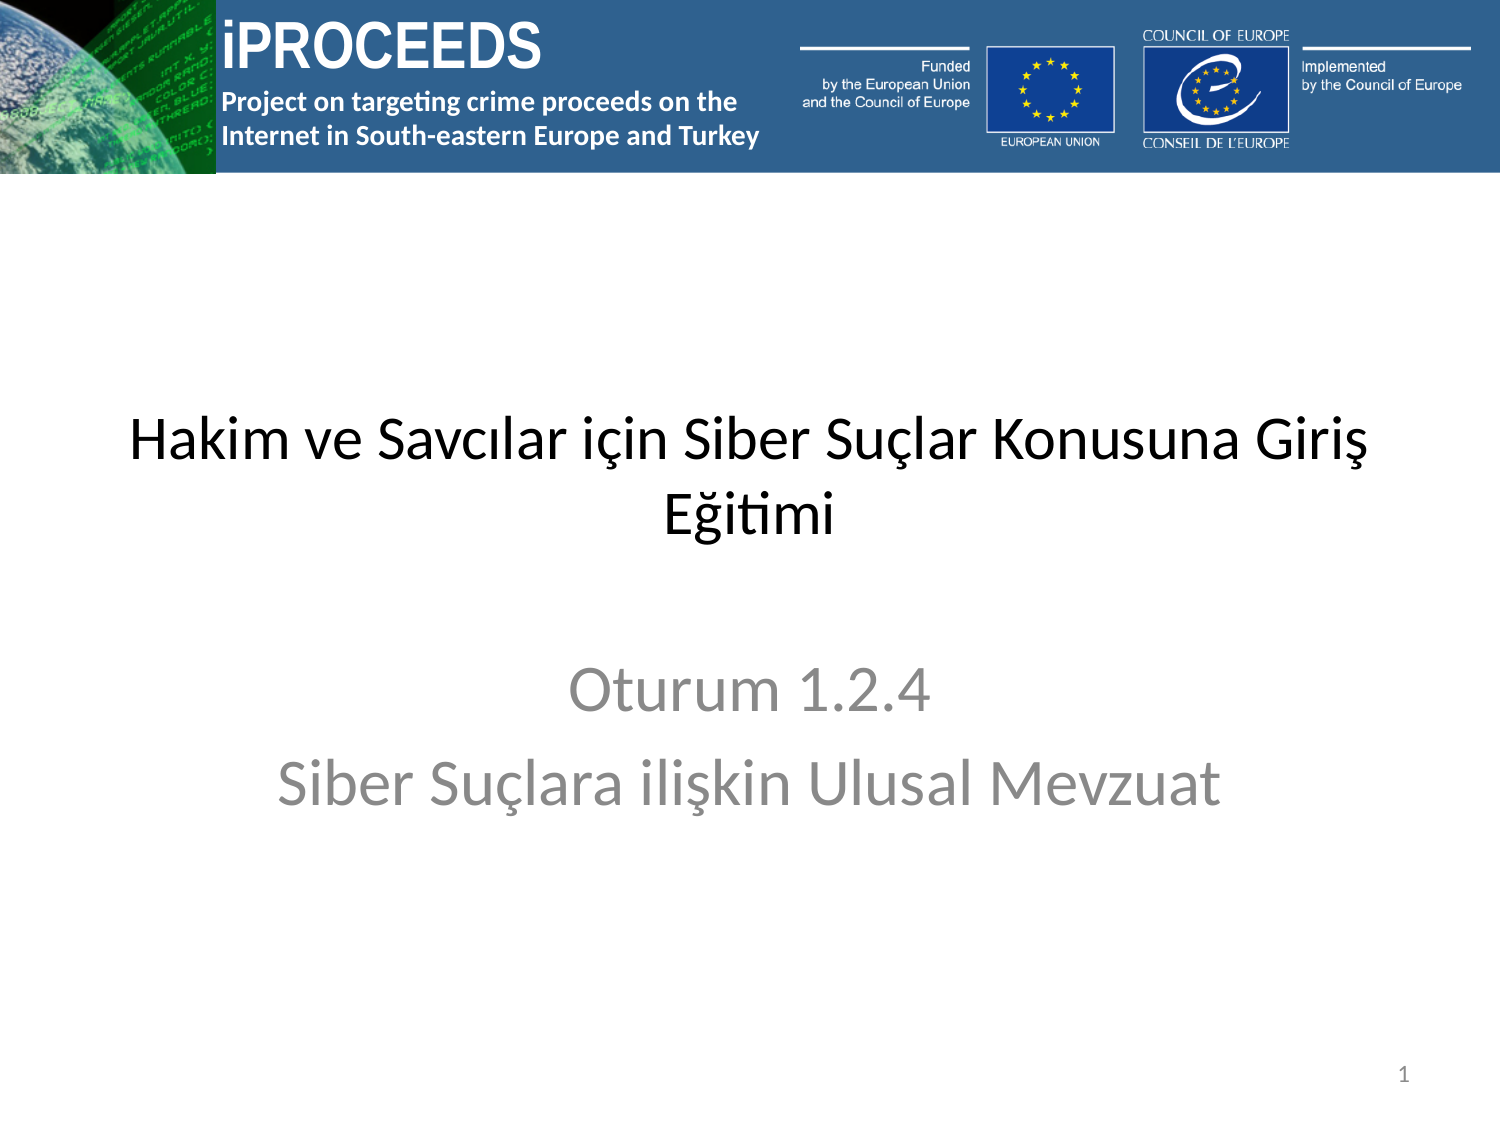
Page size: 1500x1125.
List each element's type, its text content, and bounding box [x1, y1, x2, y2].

subtitle Oturum 1.2.4 Siber Suçlara ilişkin Ulusal Mevzuat [225, 637, 1275, 925]
picture [0, 0, 216, 174]
title Hakim ve Savcılar için Siber Suçlar Konusuna Giriş Eğitimi [112, 314, 1388, 556]
picture [799, 30, 1471, 148]
text_box [833, 0, 1500, 175]
slide_number 1 [1074, 1042, 1425, 1103]
text_box iPROCEEDS Project on targeting crime proceeds on the Internet in South-eastern Europe and Turkey [206, 0, 833, 199]
